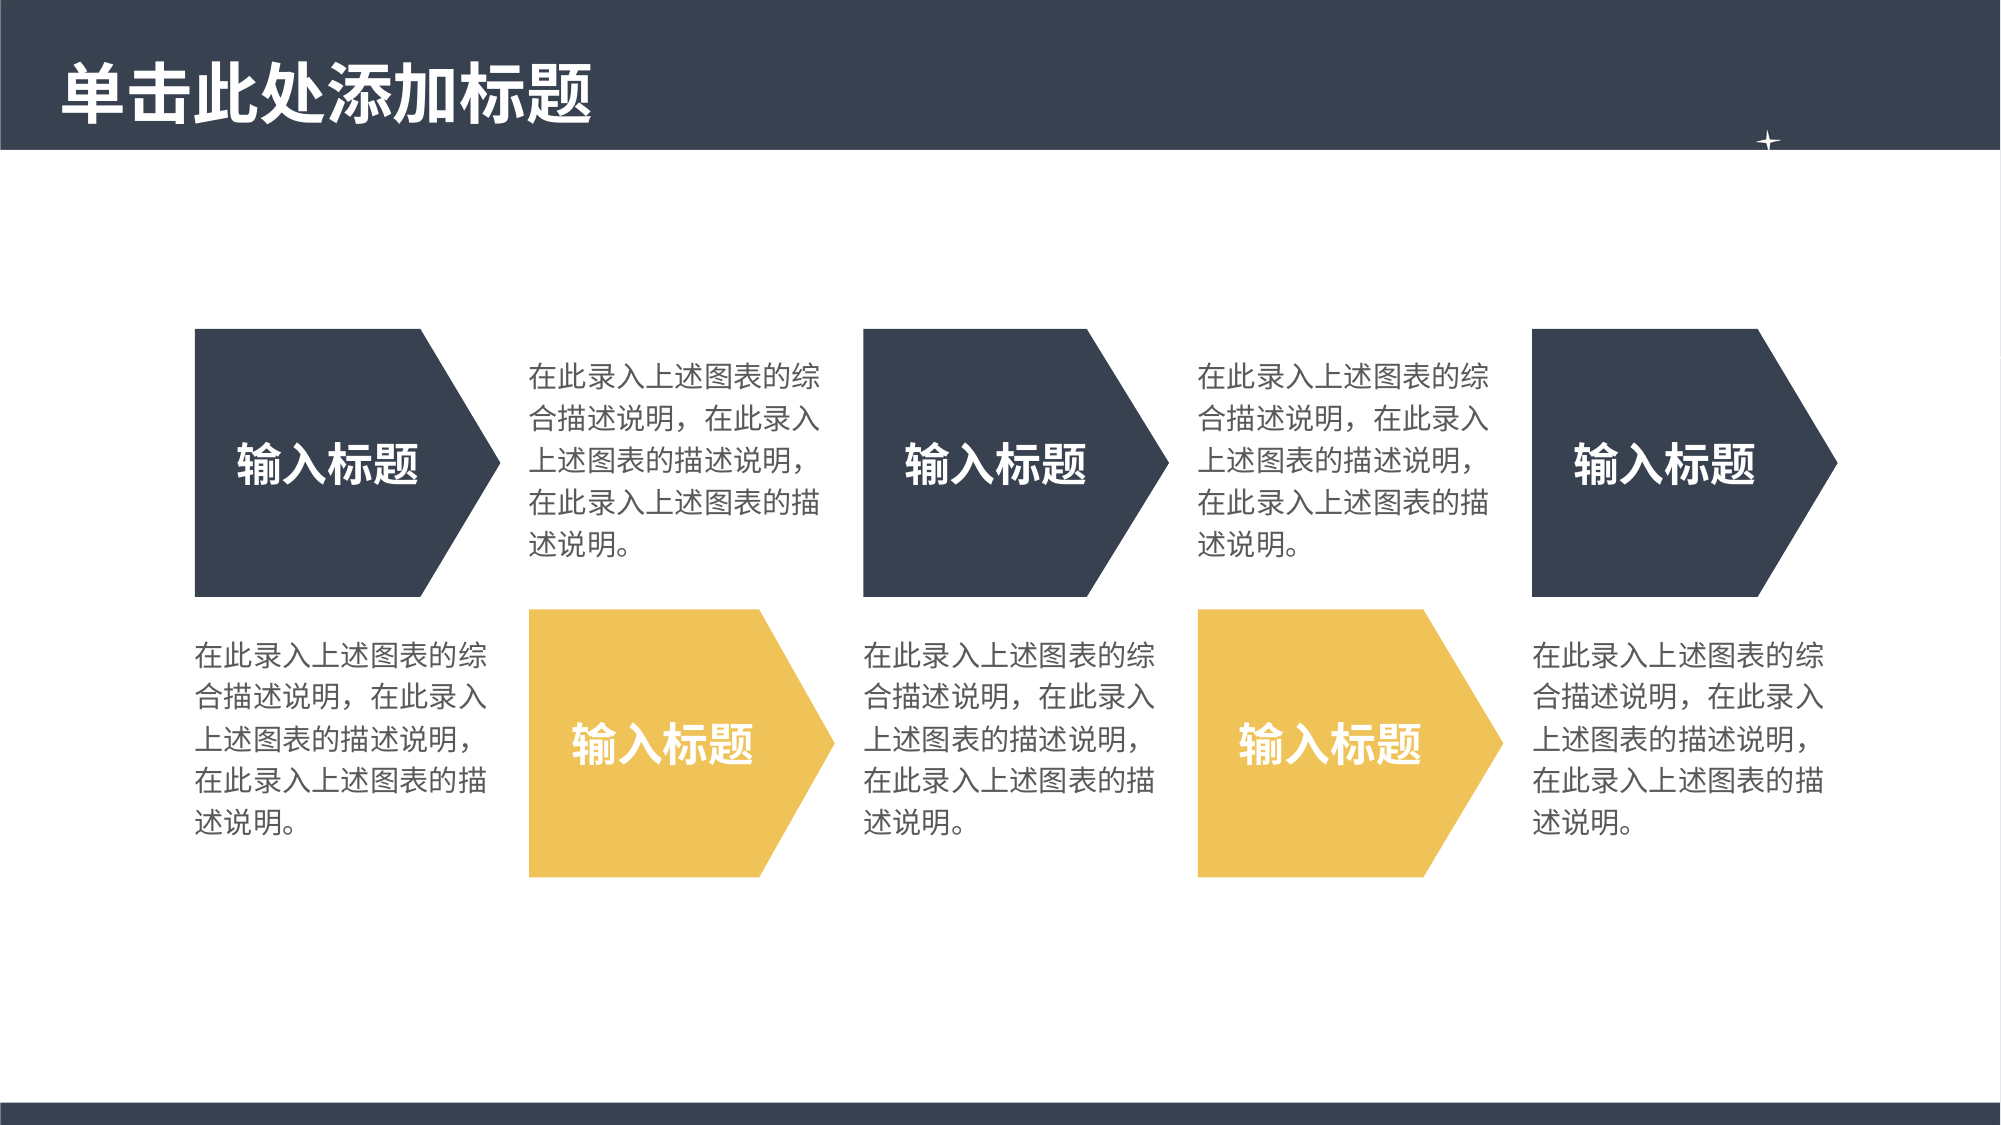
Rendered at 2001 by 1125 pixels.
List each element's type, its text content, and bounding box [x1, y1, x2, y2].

text_box 输入标题 [1196, 608, 1505, 879]
picture [0, 0, 2001, 1125]
text_box 在此录入上述图表的综合描述说明，在此录入上述图表的描述说明，在此录入上述图表的描述说明。 [528, 351, 835, 562]
text_box 在此录入上述图表的综合描述说明，在此录入上述图表的描述说明，在此录入上述图表的描述说明。 [1532, 629, 1838, 840]
text_box 输入标题 [1531, 327, 1839, 599]
title 单击此处添加标题 [44, 44, 1770, 150]
text_box 在此录入上述图表的综合描述说明，在此录入上述图表的描述说明，在此录入上述图表的描述说明。 [194, 629, 501, 840]
text_box 输入标题 [528, 608, 836, 879]
text_box 输入标题 [862, 327, 1171, 599]
text_box 输入标题 [193, 327, 502, 599]
text_box 在此录入上述图表的综合描述说明，在此录入上述图表的描述说明，在此录入上述图表的描述说明。 [863, 629, 1169, 840]
text_box 在此录入上述图表的综合描述说明，在此录入上述图表的描述说明，在此录入上述图表的描述说明。 [1197, 351, 1504, 562]
